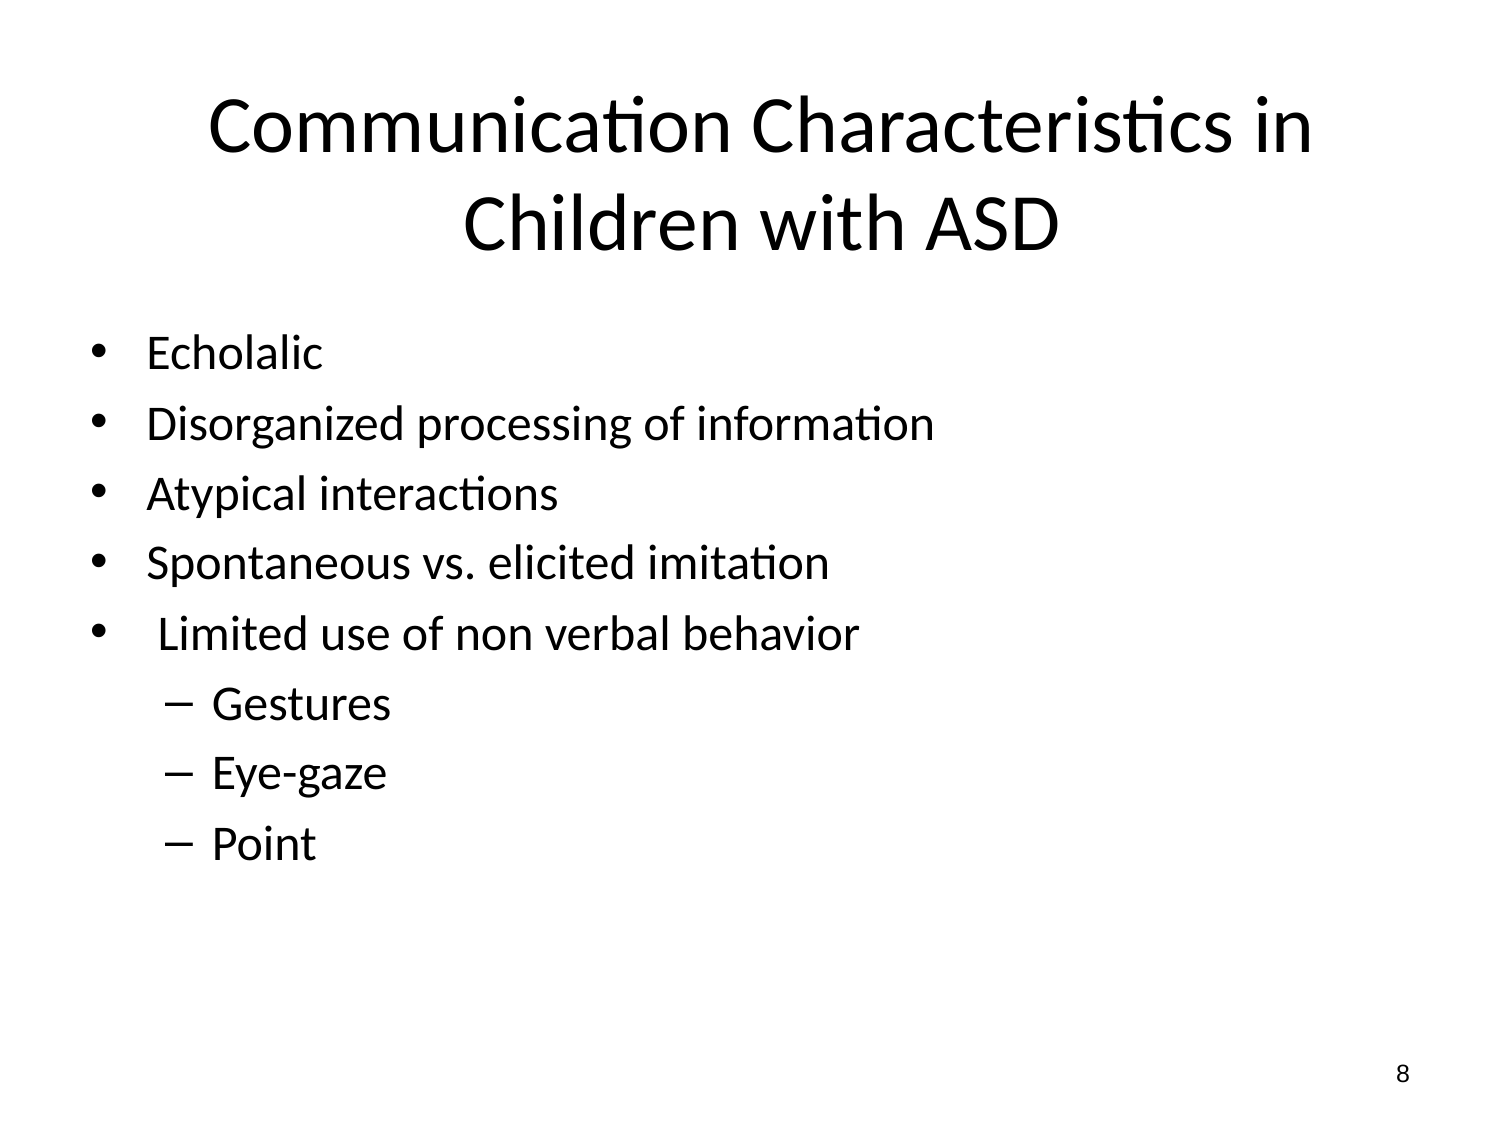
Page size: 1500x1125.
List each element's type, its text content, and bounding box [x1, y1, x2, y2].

list Echolalic Disorganized processing of information Atypical interactions Spontaneous vs. elicited imitation Limited use of non verbal behavior Gestures Eye-gaze Point [75, 312, 1375, 988]
title Communication Characteristics in Children with ASD [87, 62, 1438, 275]
slide_number 8 [1074, 1042, 1425, 1103]
